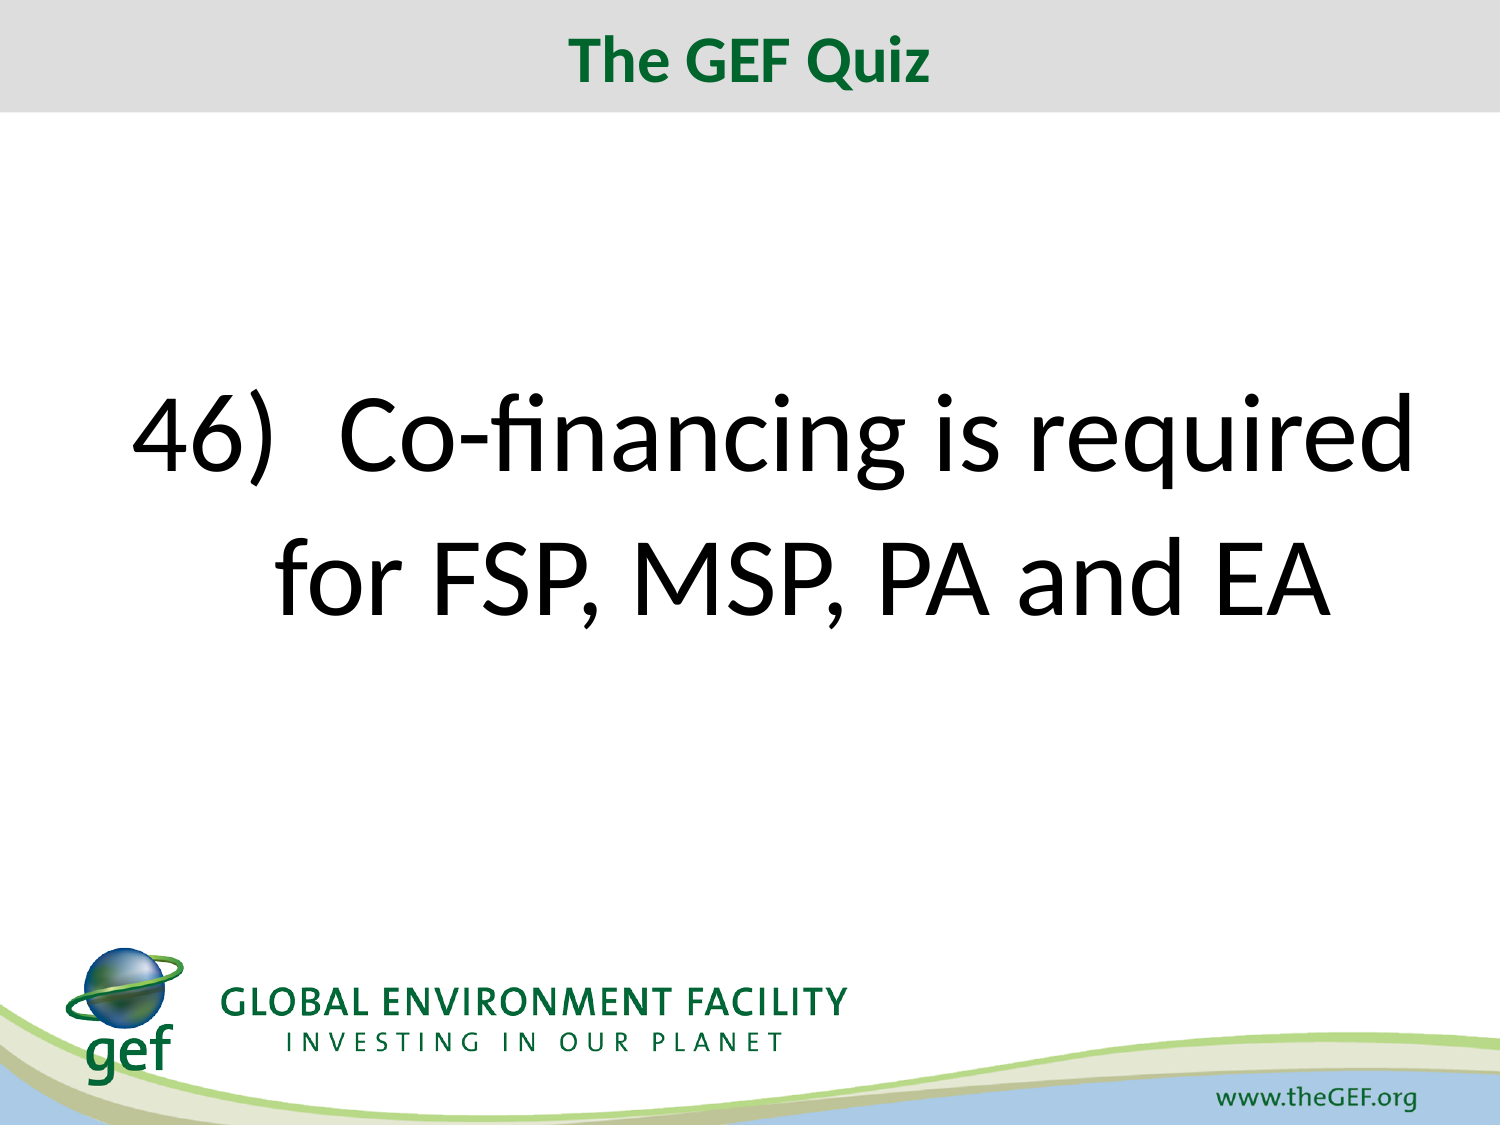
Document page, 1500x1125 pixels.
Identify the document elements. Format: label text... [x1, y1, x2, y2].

picture [0, 920, 1500, 1125]
text_box The GEF Quiz [0, 0, 1500, 113]
title 46) Co-financing is required for FSP, MSP, PA and EA [100, 148, 1451, 929]
